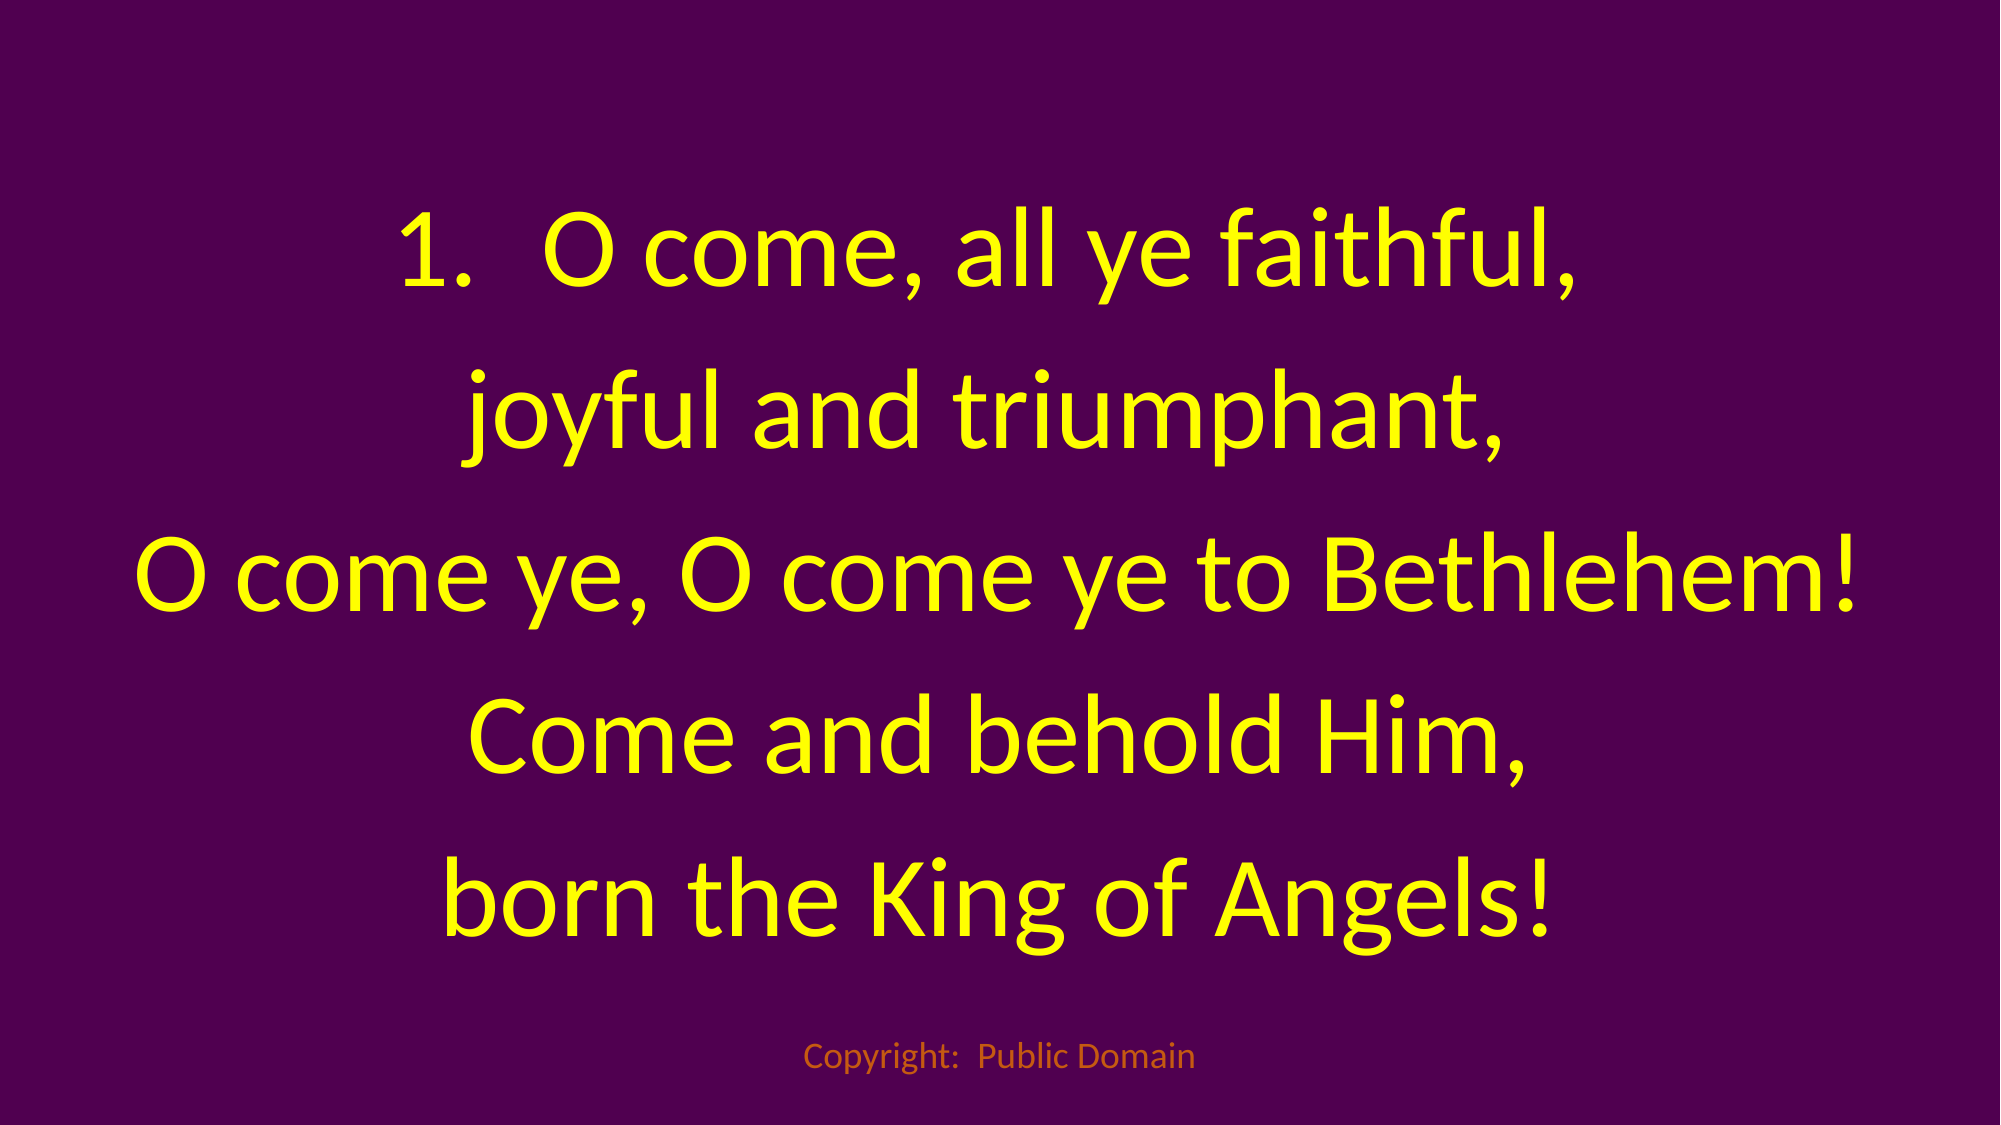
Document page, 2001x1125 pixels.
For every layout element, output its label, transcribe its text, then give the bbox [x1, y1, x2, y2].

text_box O come, all ye faithful, joyful and triumphant, O come ye, O come ye to Bethlehem! Come and behold Him, born the King of Angels! [0, 164, 2000, 967]
text_box Copyright: Public Domain [26, 1023, 1973, 1083]
